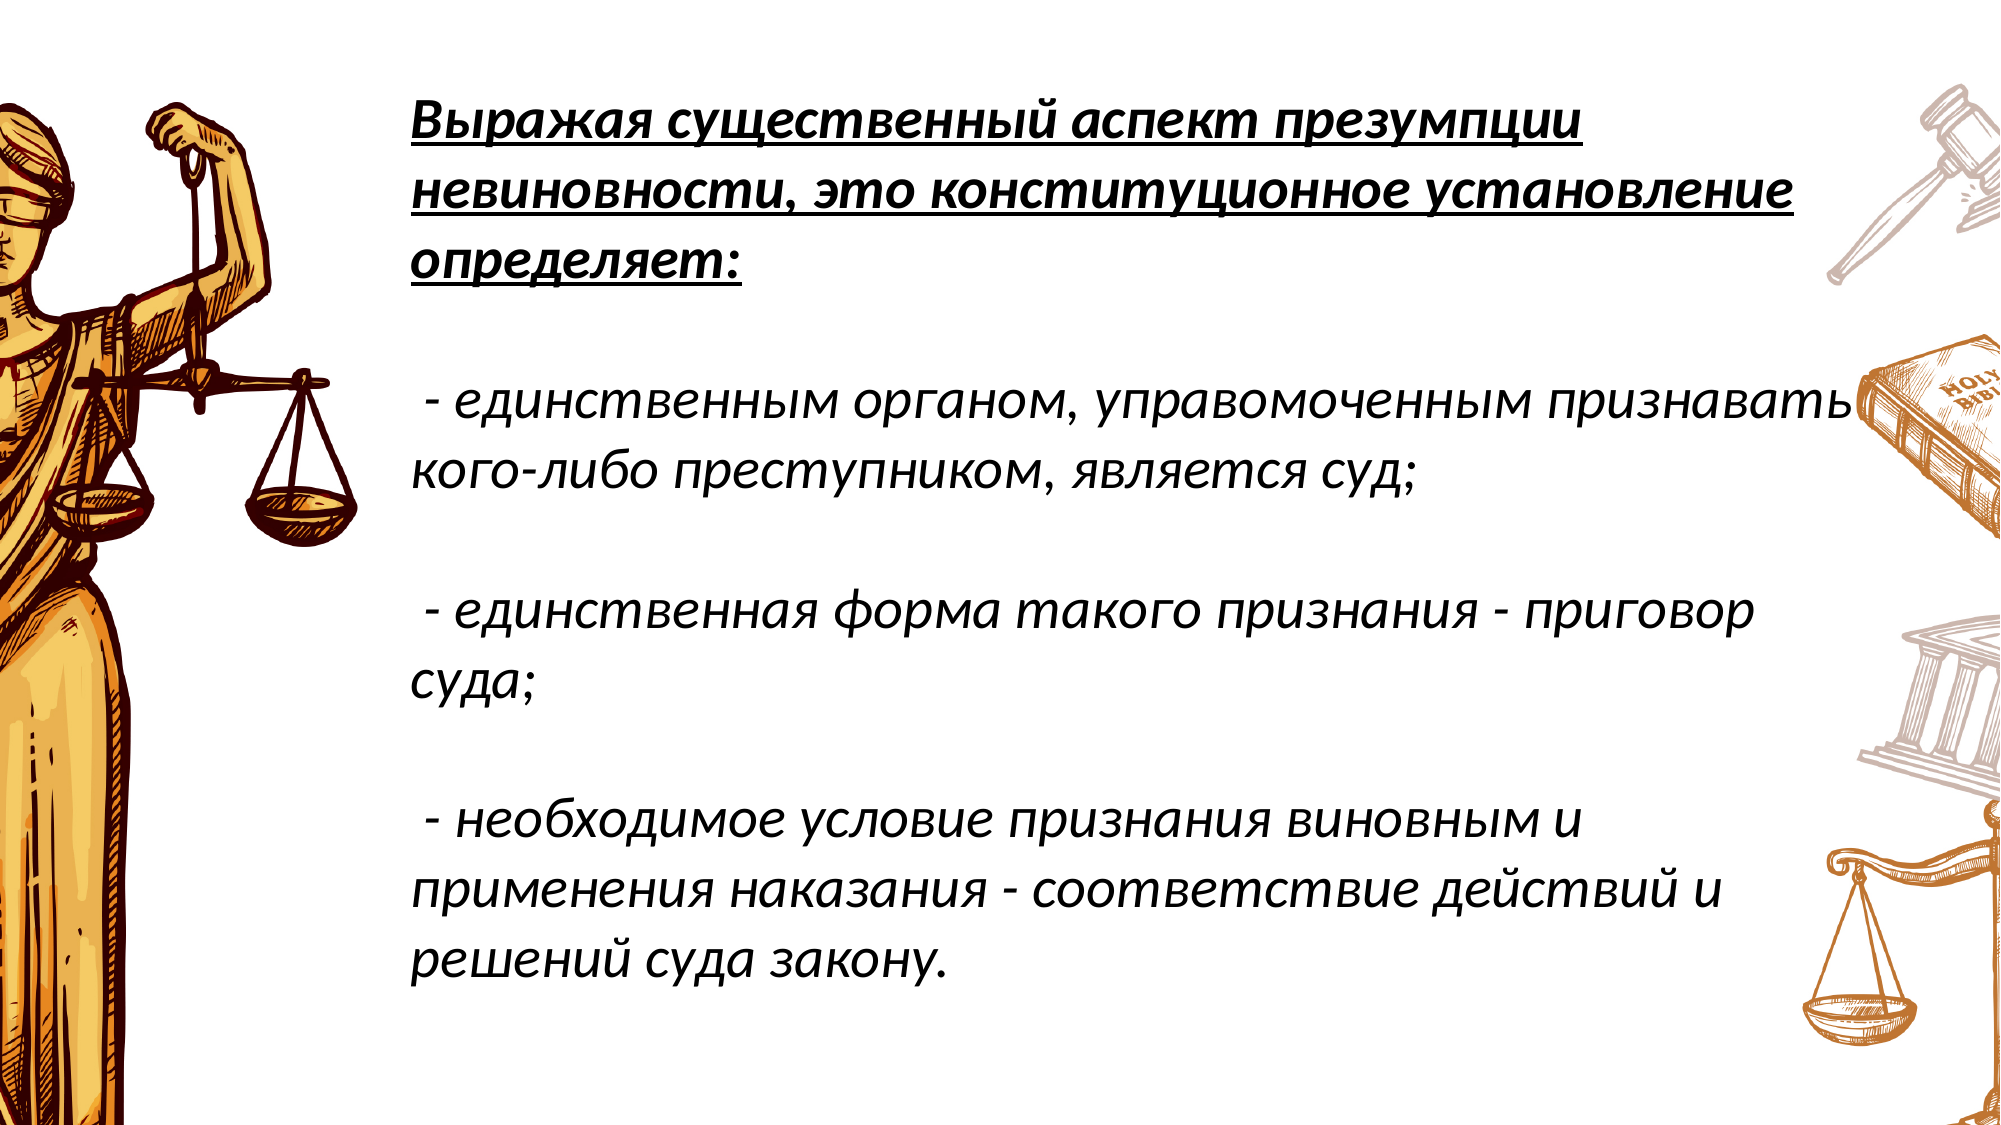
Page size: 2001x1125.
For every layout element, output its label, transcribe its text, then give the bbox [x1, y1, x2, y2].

picture [0, 1, 2000, 1125]
text_box Выражая существенный аспект презумпции невиновности, это конституционное установление определяет: - единственным органом, управомоченным признавать кого-либо преступником, является суд; - единственная форма такого признания - приговор суда; - необходимое условие признания виновным и применения наказания - соответствие действий и решений суда закону. [396, 72, 1885, 997]
